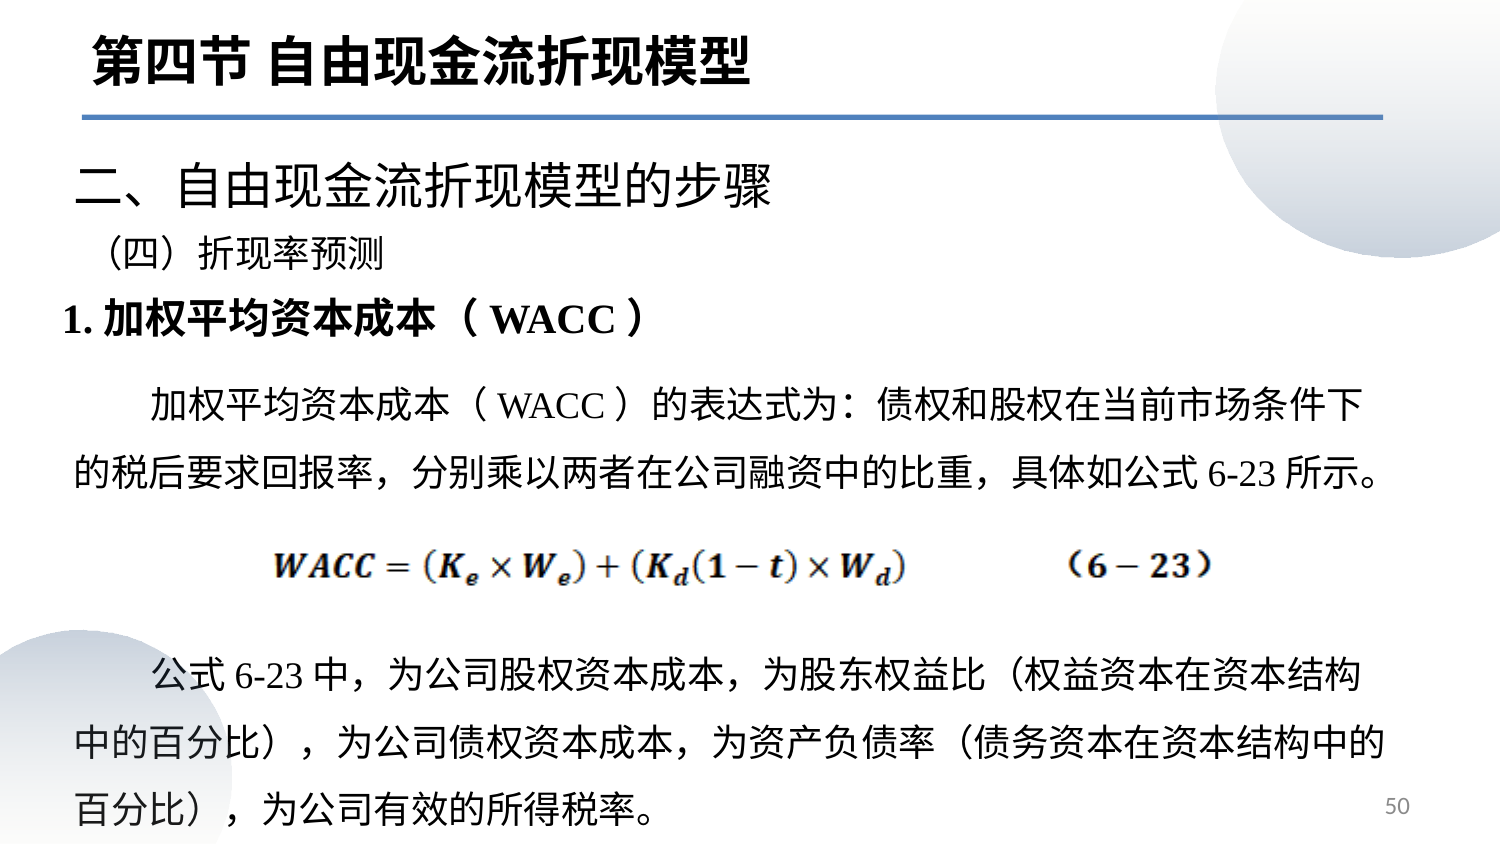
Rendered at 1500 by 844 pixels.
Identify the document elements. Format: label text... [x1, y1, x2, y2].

picture [245, 538, 1236, 598]
text_box （四）折现率预测 [70, 210, 1421, 293]
text_box [0, 627, 234, 844]
slide_number 50 [1074, 782, 1425, 827]
text_box [1213, 0, 1500, 260]
list 加权平均资本成本（WACC）的表达式为：债权和股权在当前市场条件下的税后要求回报率，分别乘以两者在公司融资中的比重，具体如公式6-23所示。 公式6-23中，为公司股权资本成本，为股东权益比（权益资本在资本结构中的百分比），为公司债权资本成本，为资产负债率（债务资本在资本结构中的百分比），为公司有效的所得税率。 [58, 351, 1409, 811]
title 1.加权平均资本成本（WACC） [46, 246, 1397, 387]
text_box 二、自由现金流折现模型的步骤 [58, 117, 1256, 200]
text_box 第四节 自由现金流折现模型 [74, 11, 1234, 107]
